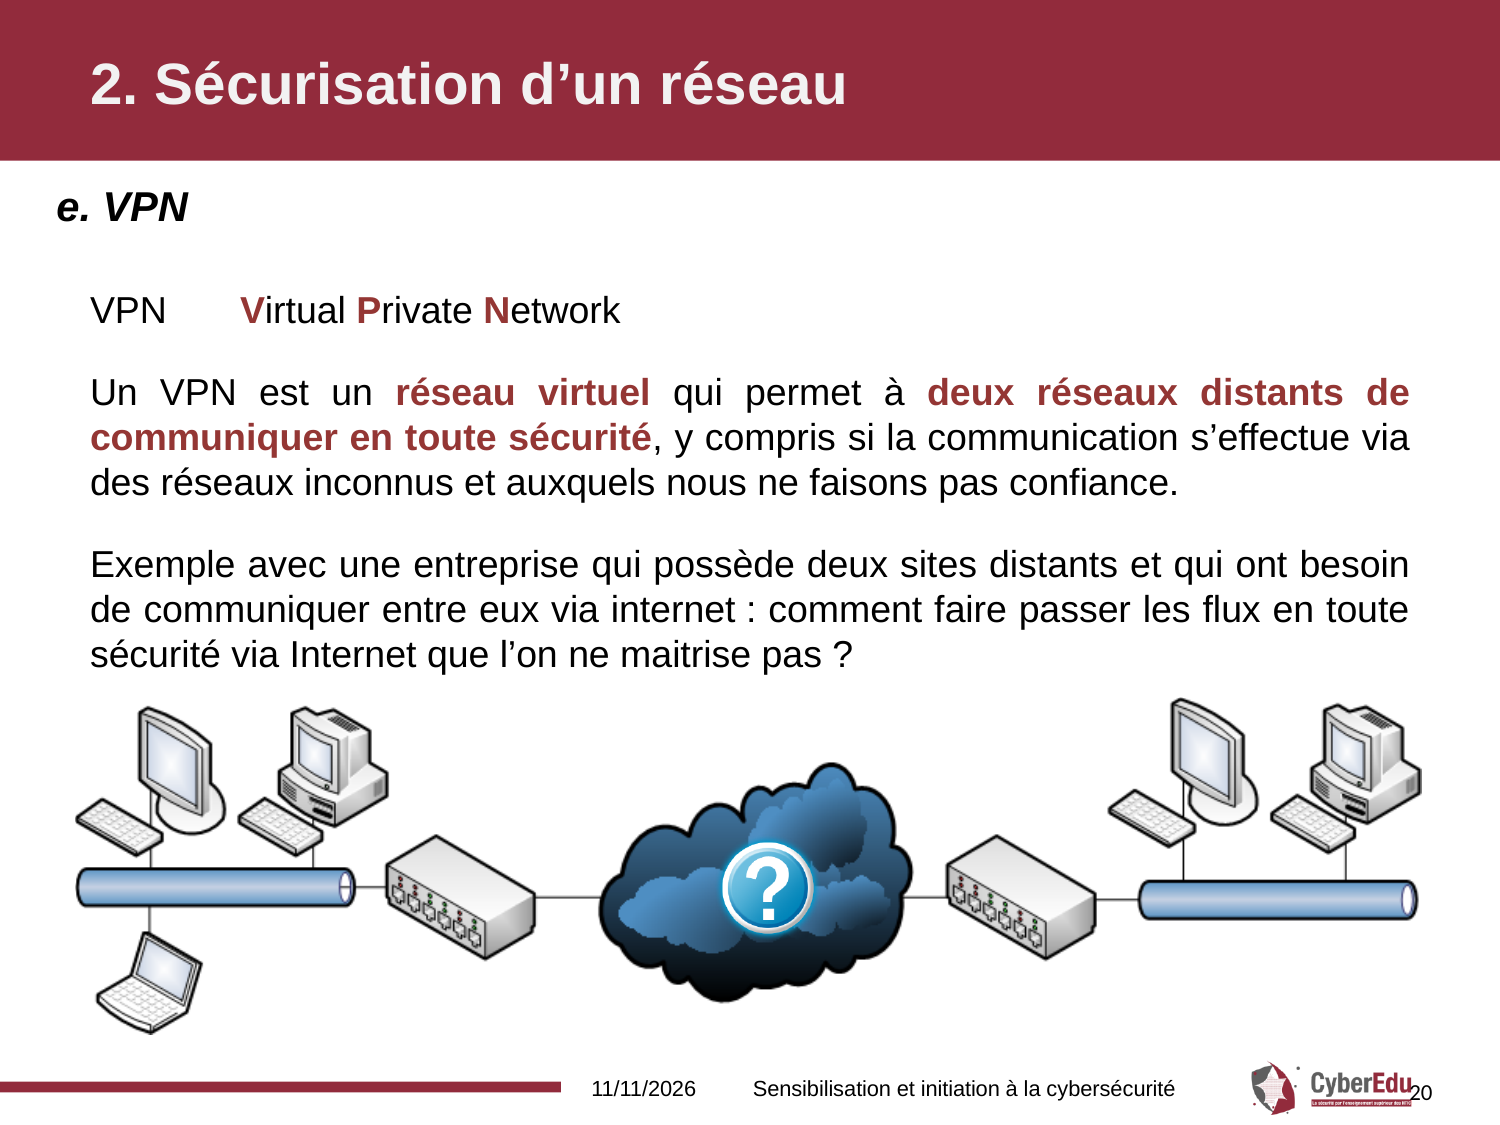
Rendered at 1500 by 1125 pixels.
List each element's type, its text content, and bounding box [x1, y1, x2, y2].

picture [1246, 1060, 1412, 1115]
picture [74, 697, 1423, 1036]
footer Sensibilisation et initiation à la cybersécurité [738, 1057, 1236, 1118]
title 2. Sécurisation d’un réseau [75, 1, 1425, 161]
text_box e. VPN [41, 172, 1471, 268]
list VPN Virtual Private Network Un VPN est un réseau virtuel qui permet à deux réseaux distants de communiquer en toute sécurité, y compris si la communication s’effectue via des réseaux inconnus et auxquels nous ne faisons pas confiance. Exemple avec une entreprise qui possède deux sites distants et qui ont besoin de communiquer entre eux via internet : comment faire passer les flux en toute sécurité via Internet que l’on ne maitrise pas ? [75, 278, 1425, 699]
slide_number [561, 1057, 727, 1118]
